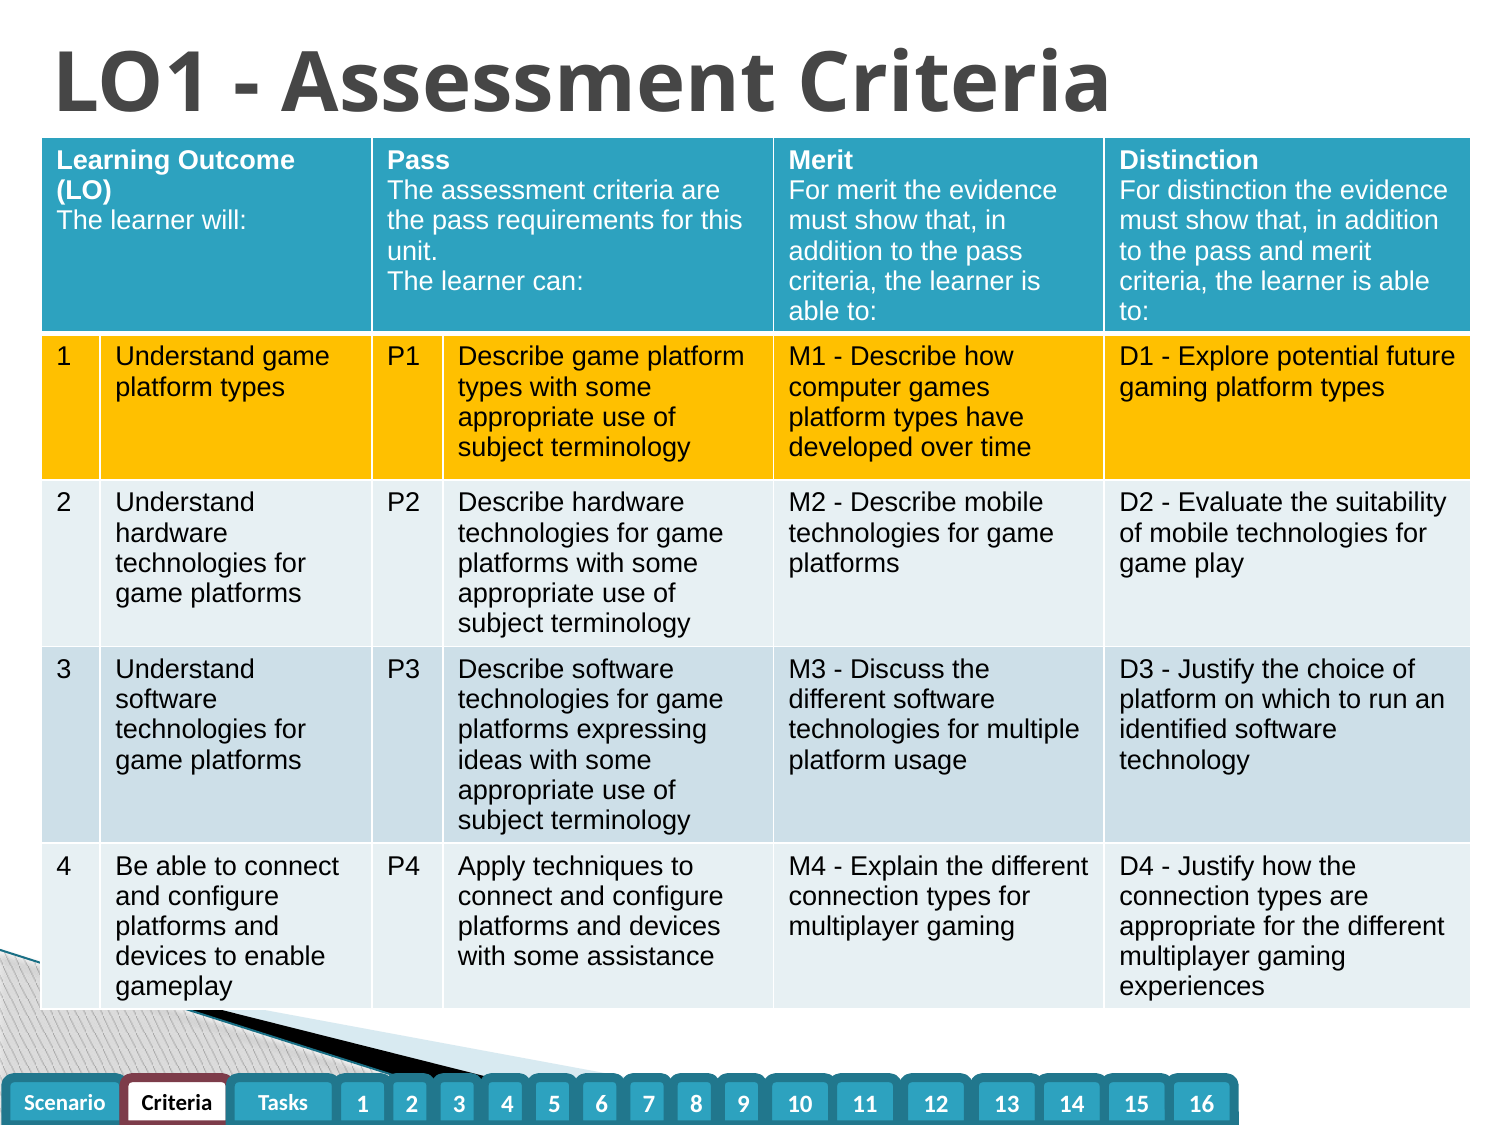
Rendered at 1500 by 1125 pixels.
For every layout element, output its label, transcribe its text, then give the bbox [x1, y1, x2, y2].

title LO1 - Assessment Criteria [37, 19, 1471, 138]
table_cell Understand software technologies for game platforms [101, 647, 371, 842]
table_cell M4 - Explain the different connection types for multiplayer gaming [774, 844, 1103, 1008]
table_cell D4 - Justify how the connection types are appropriate for the different multiplayer gaming experiences [1105, 844, 1470, 1008]
table_cell Understand hardware technologies for game platforms [101, 481, 371, 646]
table_cell Be able to connect and configure platforms and devices to enable gameplay [101, 844, 371, 1008]
table_cell Understand game platform types [101, 336, 371, 479]
table_cell Apply techniques to connect and configure platforms and devices with some assistance [444, 844, 773, 1008]
table_cell 2 [42, 481, 99, 646]
table_cell M2 - Describe mobile technologies for game platforms [774, 481, 1103, 646]
table_header Merit For merit the evidence must show that, in addition to the pass criteria, the learner is able to: [774, 138, 1103, 331]
table_cell 3 [42, 647, 99, 842]
table_cell Describe game platform types with some appropriate use of subject terminology [444, 336, 773, 479]
table_header Learning Outcome (LO) The learner will: [42, 138, 371, 331]
table_header Distinction For distinction the evidence must show that, in addition to the pass and merit criteria, the learner is able to: [1105, 138, 1470, 331]
table_cell 1 [42, 336, 99, 479]
table_cell P1 [373, 336, 442, 479]
table_cell P2 [373, 481, 442, 646]
table_cell M1 - Describe how computer games platform types have developed over time [774, 336, 1103, 479]
table_cell Describe hardware technologies for game platforms with some appropriate use of subject terminology [444, 481, 773, 646]
table_cell Describe software technologies for game platforms expressing ideas with some appropriate use of subject terminology [444, 647, 773, 842]
table_cell D3 - Justify the choice of platform on which to run an identified software technology [1105, 647, 1470, 842]
table_header Pass The assessment criteria are the pass requirements for this unit. The learner can: [373, 138, 773, 331]
table_cell P4 [373, 844, 442, 1008]
table_cell D2 - Evaluate the suitability of mobile technologies for game play [1105, 481, 1470, 646]
table_cell 4 [42, 844, 99, 1008]
table_cell D1 - Explore potential future gaming platform types [1105, 336, 1470, 479]
table_cell P3 [373, 647, 442, 842]
table_cell M3 - Discuss the different software technologies for multiple platform usage [774, 647, 1103, 842]
